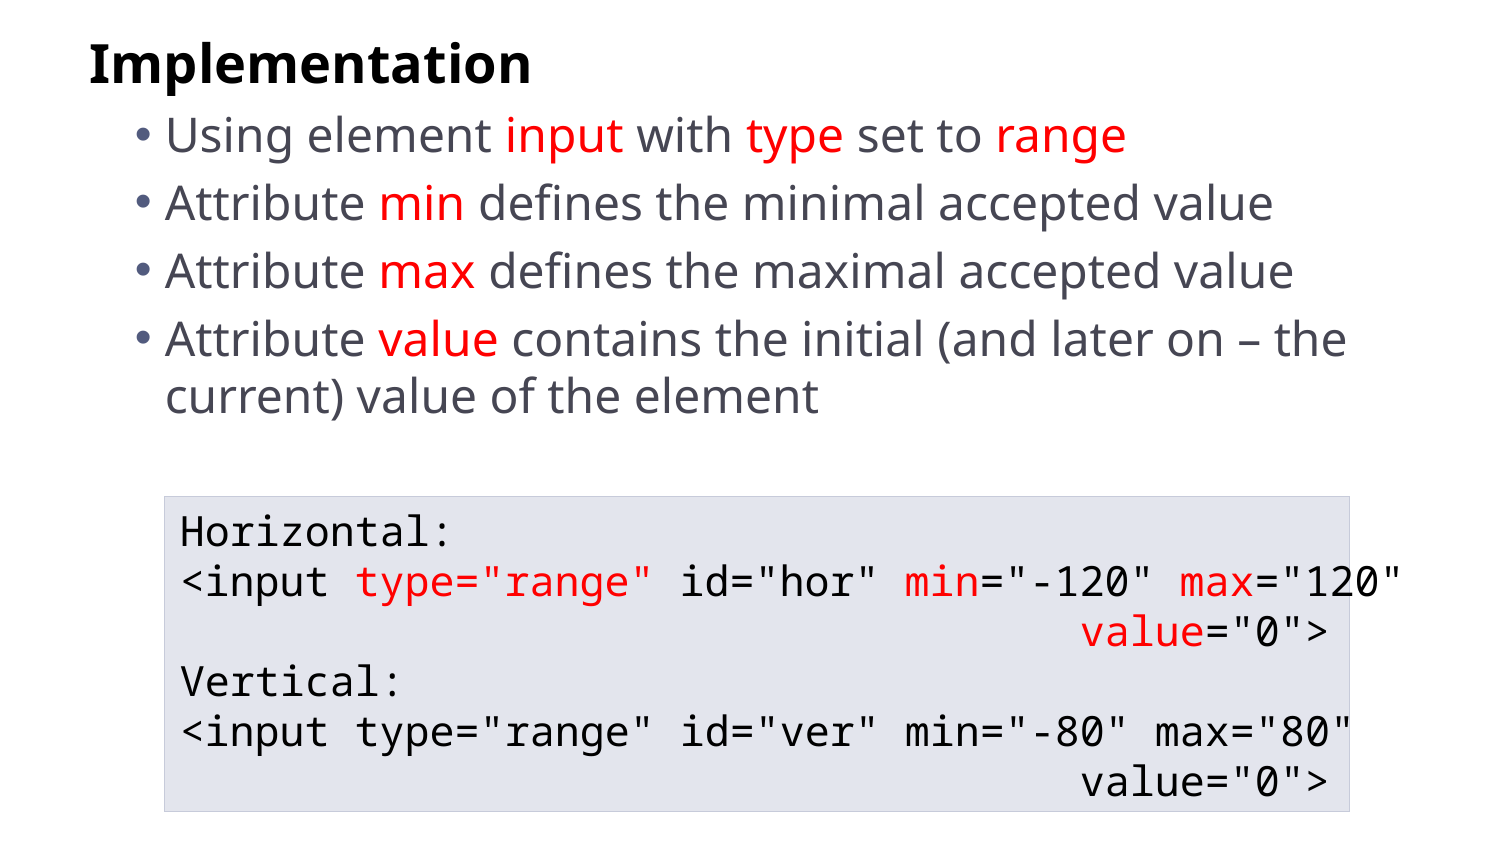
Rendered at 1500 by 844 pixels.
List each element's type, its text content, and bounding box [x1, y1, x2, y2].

text_box Horizontal: <input type="range" id="hor" min="-120" max="120" value="0"> Vertical: <input type="range" id="ver" min="-80" max="80" value="0"> [164, 496, 1350, 812]
list Implementation Using element input with type set to range Attribute min defines the minimal accepted value Attribute max defines the maximal accepted value Attribute value contains the initial (and later on – the current) value of the element [75, 21, 1475, 835]
